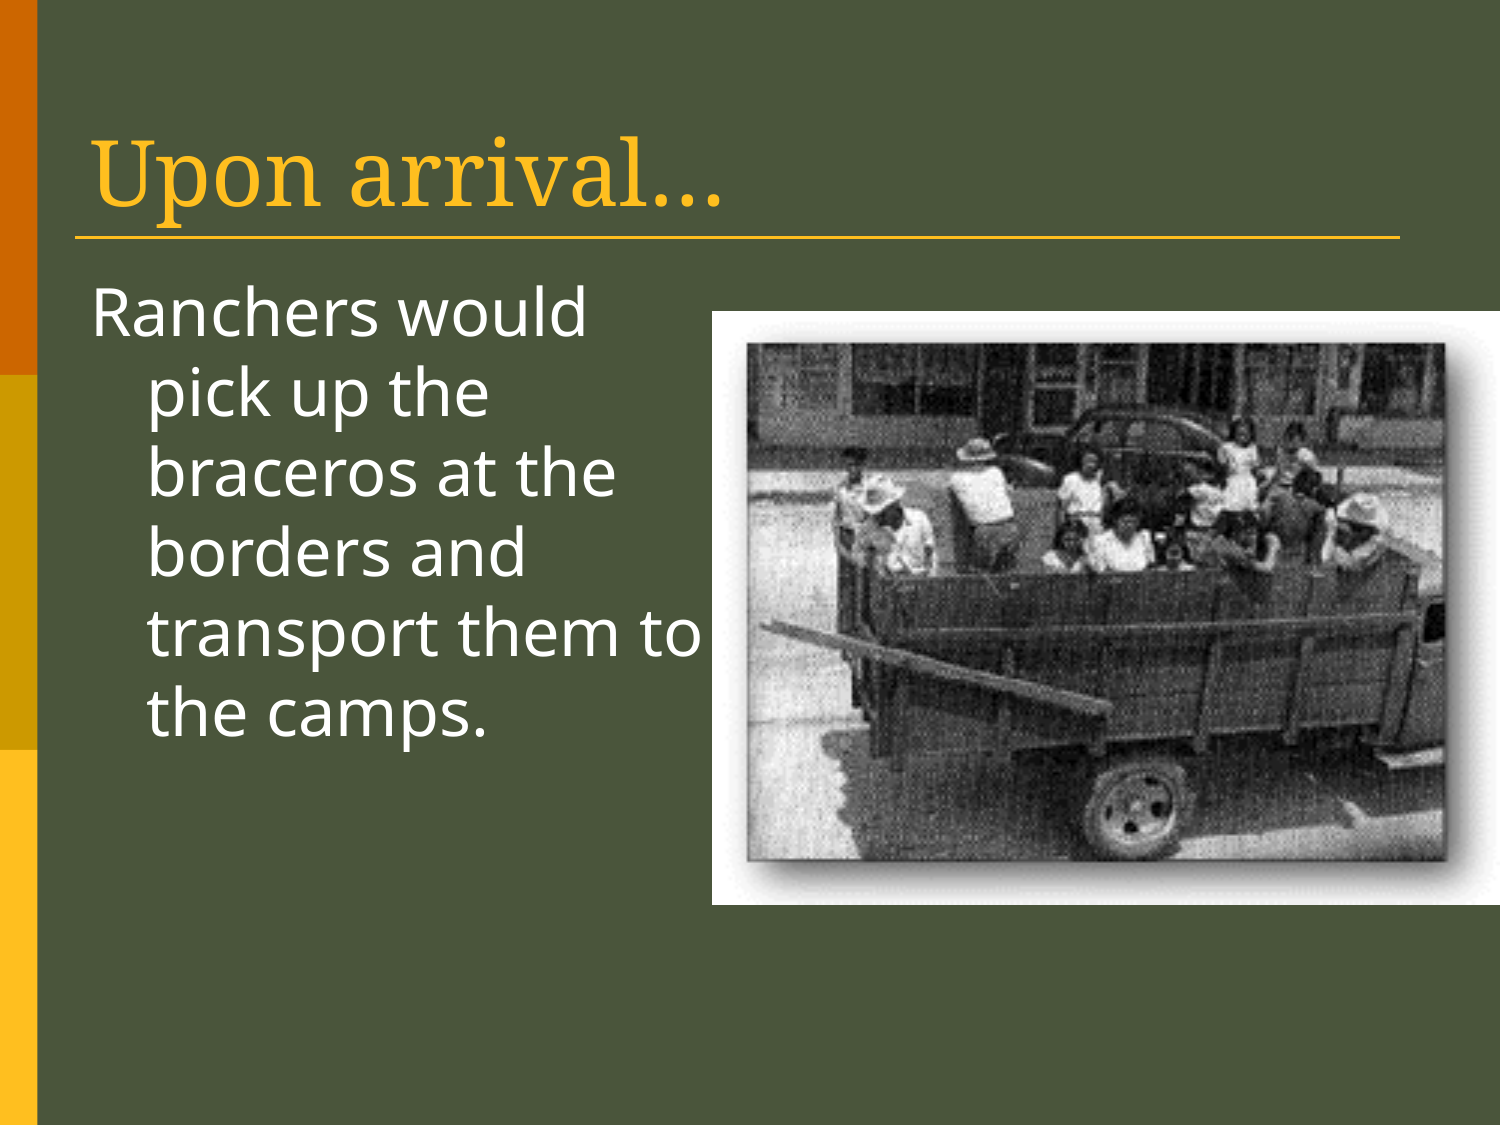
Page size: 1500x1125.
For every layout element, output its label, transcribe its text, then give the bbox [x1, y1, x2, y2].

list Ranchers would pick up the braceros at the borders and transport them to the camps. [75, 262, 738, 1006]
title Upon arrival… [75, 45, 1425, 233]
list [712, 311, 1500, 906]
